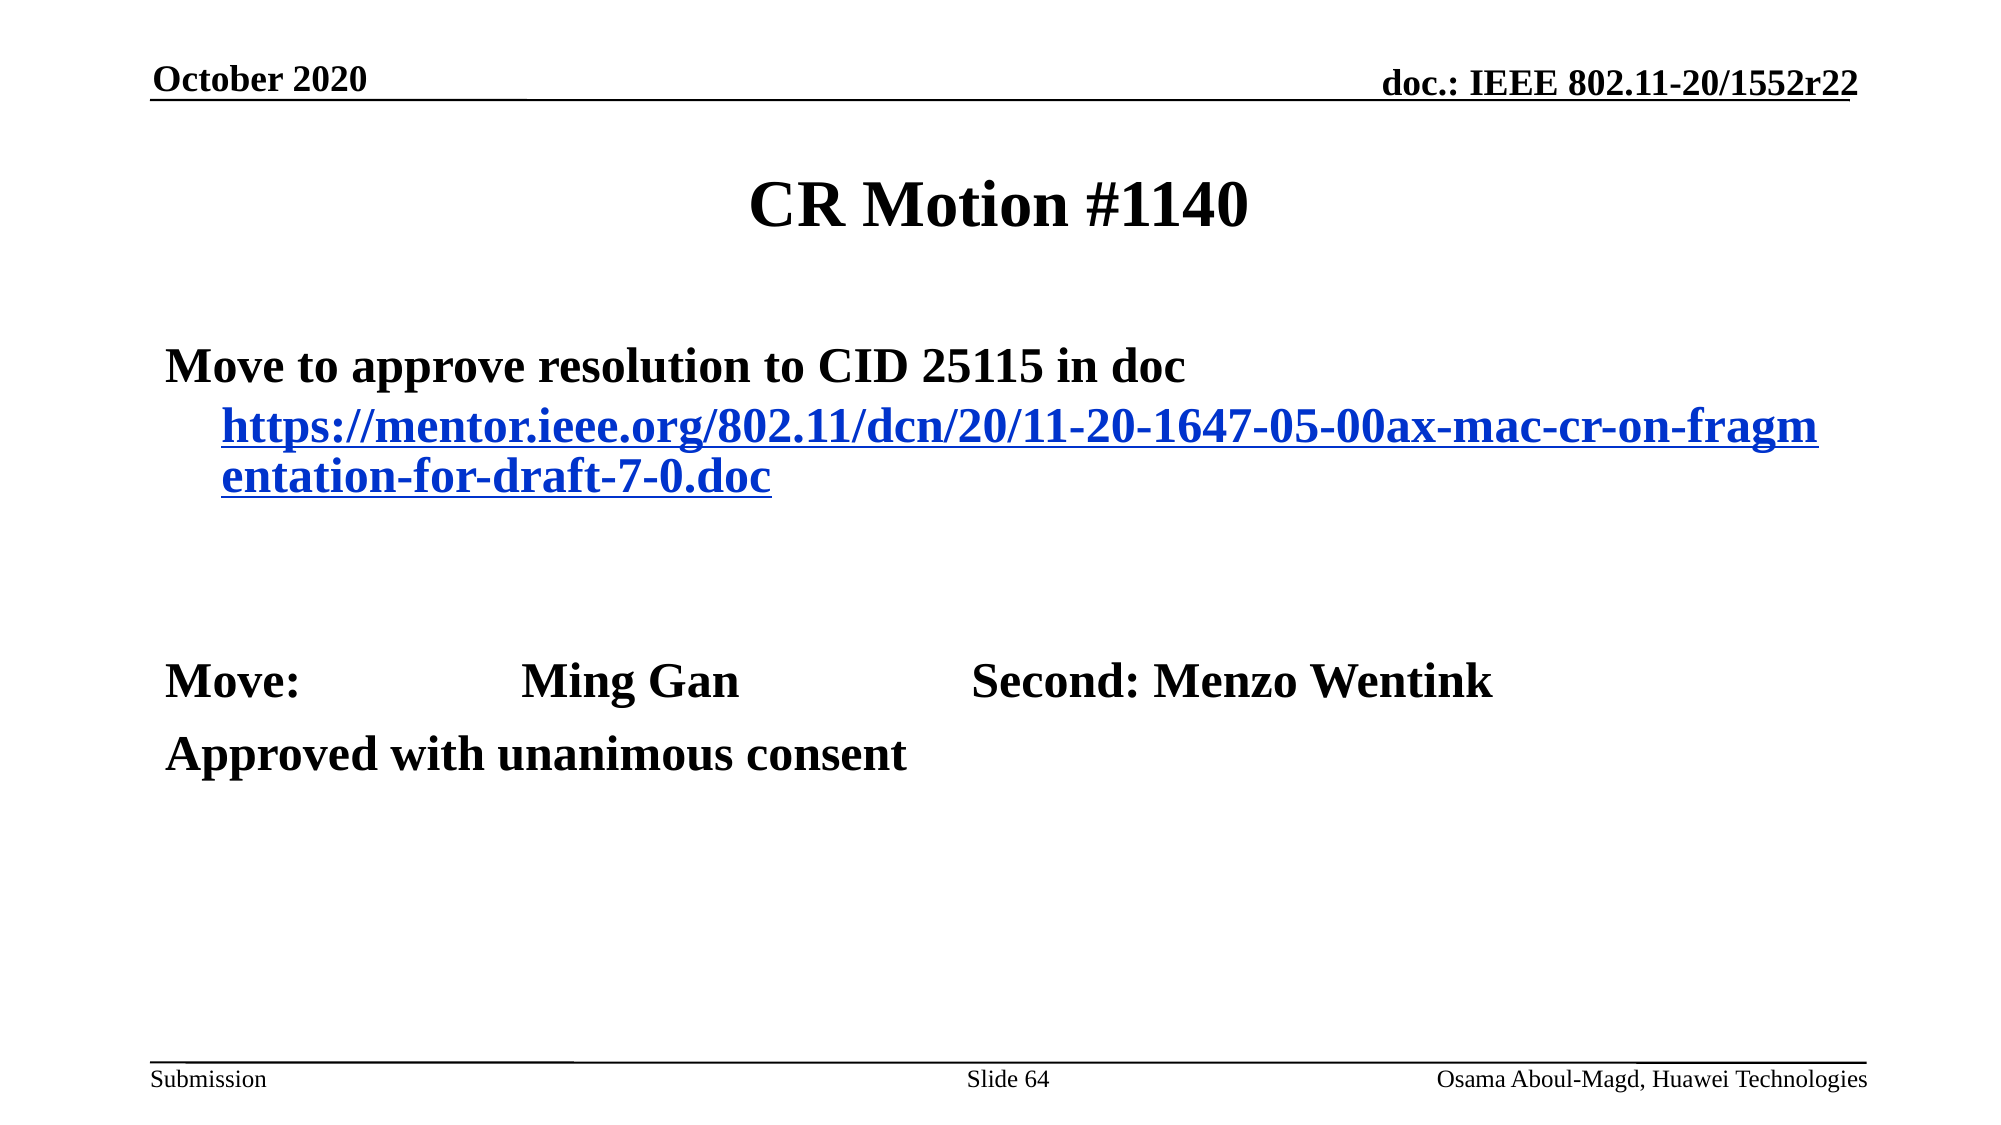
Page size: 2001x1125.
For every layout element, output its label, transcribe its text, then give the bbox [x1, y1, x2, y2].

slide_number Slide 64 [950, 1061, 1067, 1123]
footer Osama Aboul-Magd, Huawei Technologies [1171, 1061, 1869, 1093]
list Move to approve resolution to CID 25115 in doc https://mentor.ieee.org/802.11/dcn/20/11-20-1647-05-00ax-mac-cr-on-fragmentation-for-draft-7-0.doc Move: Ming Gan Second: Menzo Wentink Approved with unanimous consent [149, 324, 1850, 1000]
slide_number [152, 54, 563, 100]
title CR Motion #1140 [149, 112, 1850, 288]
